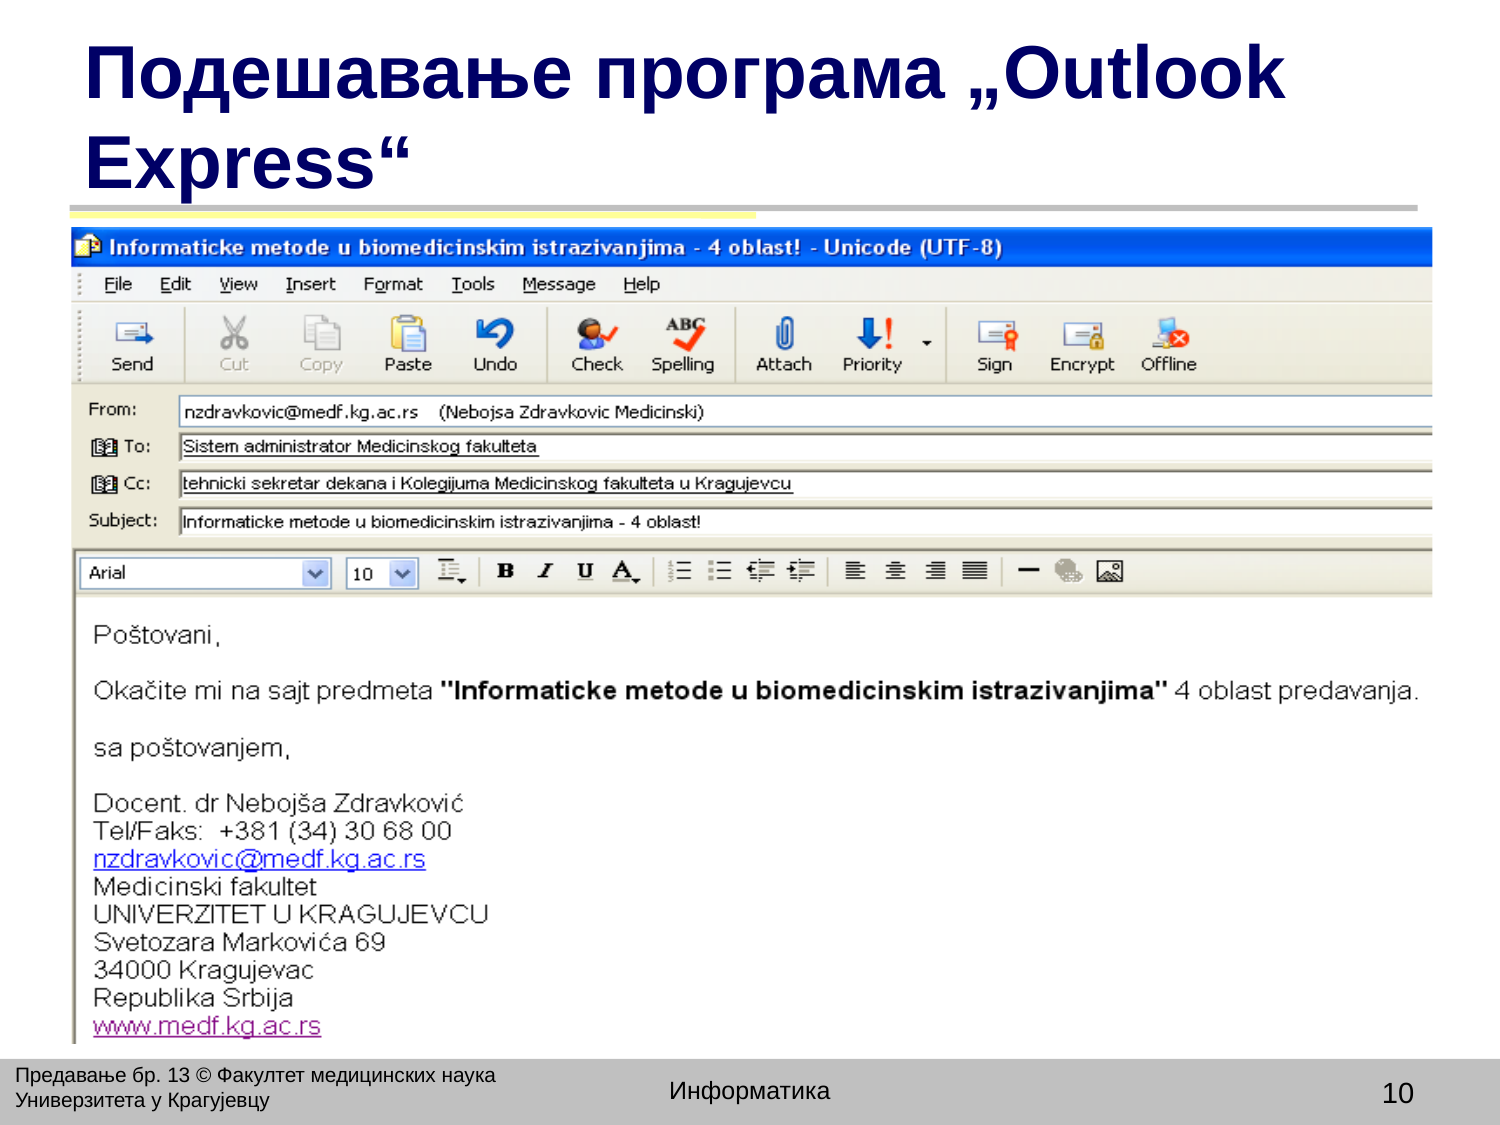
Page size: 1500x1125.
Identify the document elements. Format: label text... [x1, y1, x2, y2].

title Подешавање програма „Outlook Express“ [69, 19, 1426, 208]
footer Информатика [512, 1066, 988, 1125]
slide_number Предавање бр. 13 © Факултет медицинских наука Универзитета у Крагујевцу [0, 1053, 617, 1108]
slide_number 10 [1079, 1066, 1430, 1125]
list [71, 227, 1433, 1045]
